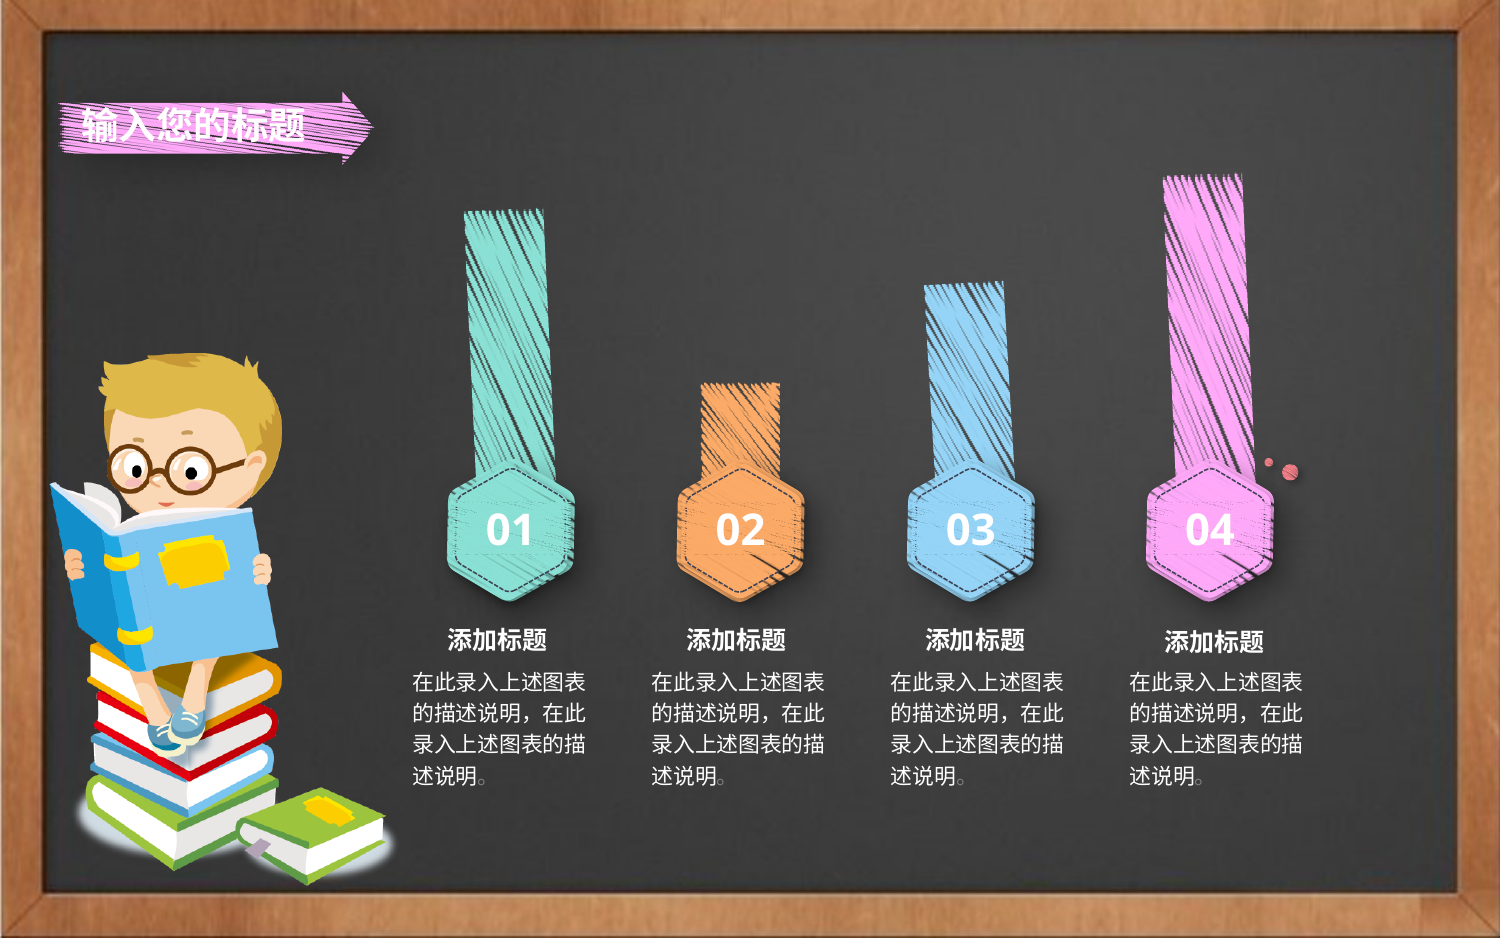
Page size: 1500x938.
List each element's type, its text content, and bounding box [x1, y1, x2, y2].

text_box [461, 205, 558, 464]
text_box [698, 380, 782, 465]
text_box 添加标题 [1130, 621, 1300, 661]
text_box 添加标题 [651, 620, 821, 658]
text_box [1138, 465, 1281, 595]
text_box [1160, 170, 1257, 464]
text_box 在此录入上述图表的描述说明，在此录入上述图表的描述说明。 [882, 658, 1086, 793]
text_box [921, 278, 1017, 464]
text_box [56, 99, 377, 168]
text_box 在此录入上述图表的描述说明，在此录入上述图表的描述说明。 [643, 658, 847, 793]
picture [0, 0, 1500, 938]
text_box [899, 465, 1042, 595]
text_box 输入您的标题 [18, 49, 352, 155]
text_box 在此录入上述图表的描述说明，在此录入上述图表的描述说明。 [1121, 658, 1326, 793]
text_box 添加标题 [451, 620, 582, 658]
text_box 添加标题 [891, 620, 1060, 658]
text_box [1263, 457, 1299, 481]
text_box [669, 466, 812, 595]
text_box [451, 465, 582, 595]
text_box 在此录入上述图表的描述说明，在此录入上述图表的描述说明。 [451, 658, 608, 793]
